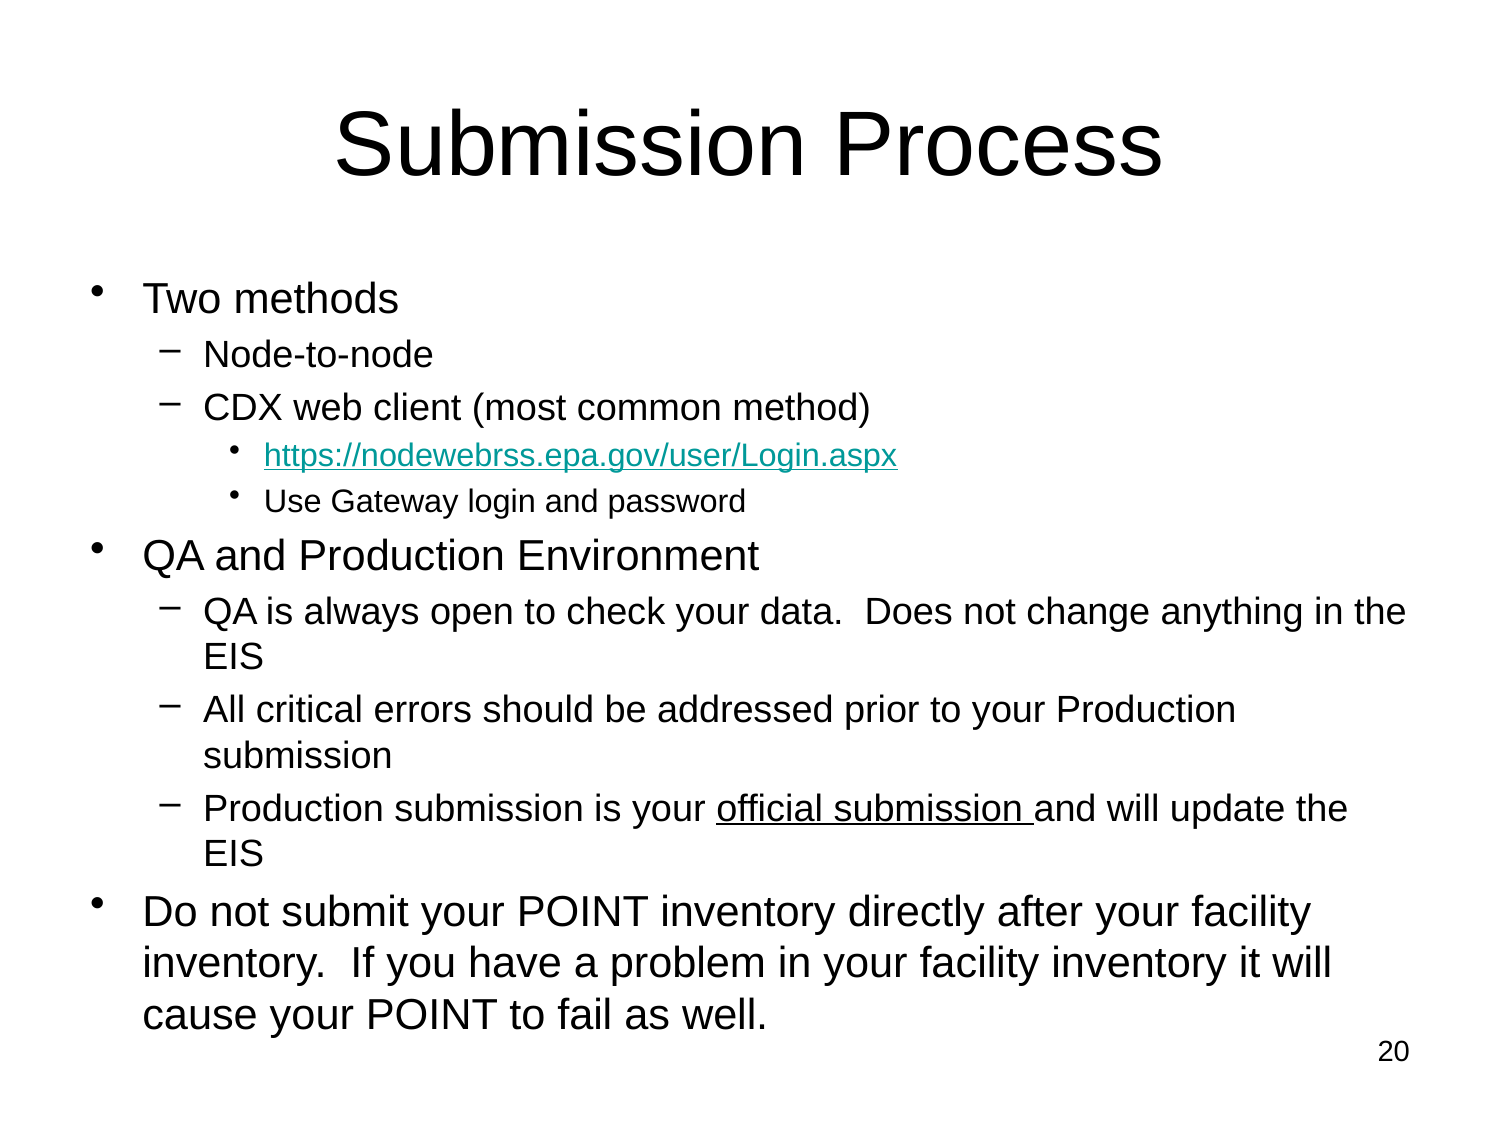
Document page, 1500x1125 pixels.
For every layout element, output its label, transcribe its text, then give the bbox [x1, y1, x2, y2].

slide_number 20 [1074, 1024, 1426, 1103]
title Submission Process [74, 44, 1426, 233]
list Two methods Node-to-node CDX web client (most common method) https://nodewebrss.epa.gov/user/Login.aspx Use Gateway login and password QA and Production Environment QA is always open to check your data. Does not change anything in the EIS All critical errors should be addressed prior to your Production submission Production submission is your official submission and will update the EIS Do not submit your POINT inventory directly after your facility inventory. If you have a problem in your facility inventory it will cause your POINT to fail as well. [74, 262, 1426, 1051]
